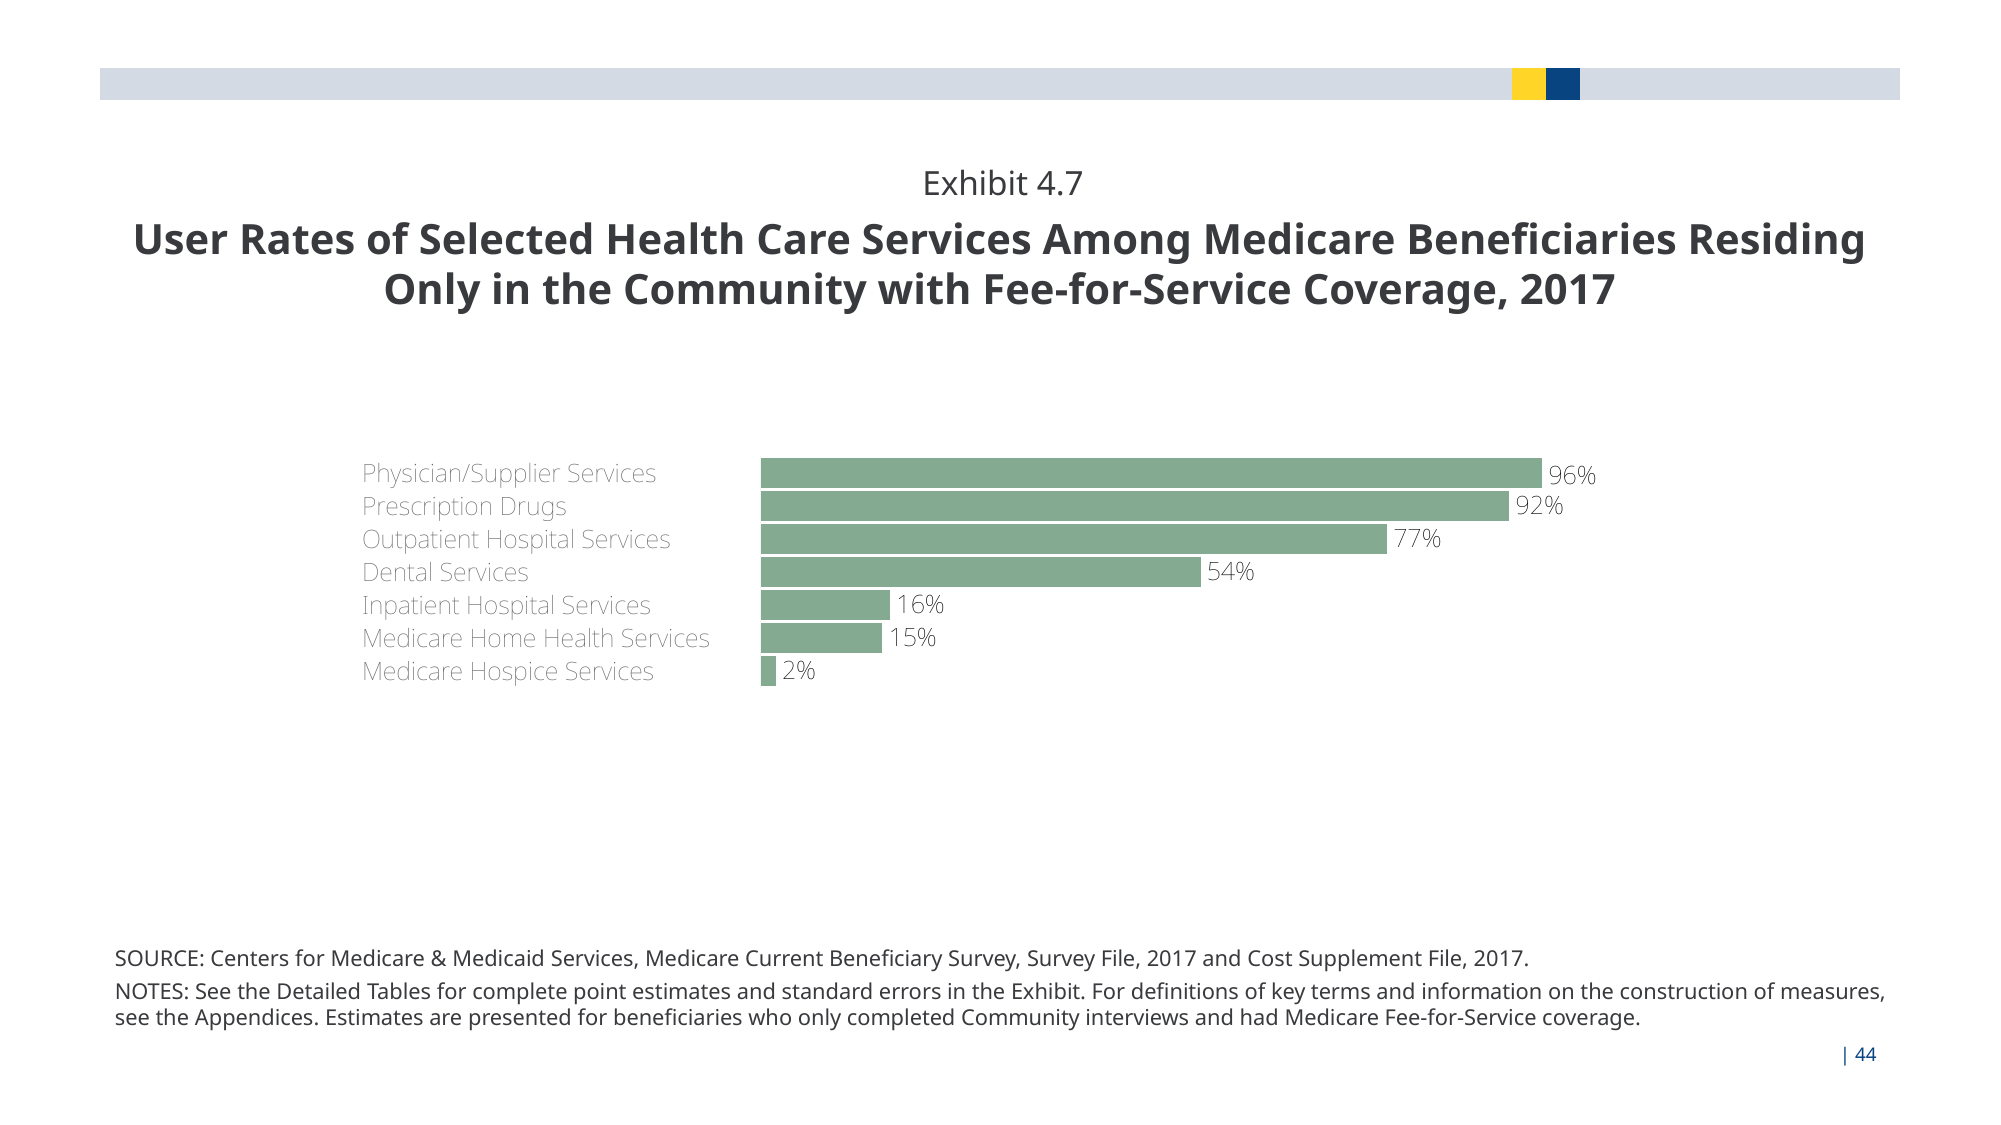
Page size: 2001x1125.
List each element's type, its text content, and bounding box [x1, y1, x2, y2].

title Exhibit 4.7 [99, 154, 1900, 213]
picture [333, 437, 1667, 720]
list SOURCE: Centers for Medicare & Medicaid Services, Medicare Current Beneficiary Survey, Survey File, 2017 and Cost Supplement File, 2017. NOTES: See the Detailed Tables for complete point estimates and standard errors in the Exhibit. For definitions of key terms and information on the construction of measures, see the Appendices. Estimates are presented for beneficiaries who only completed Community interviews and had Medicare Fee-for-Service coverage. [99, 937, 1900, 997]
list User Rates of Selected Health Care Services Among Medicare Beneficiaries Residing Only in the Community with Fee-for-Service Coverage, 2017 [99, 213, 1900, 300]
